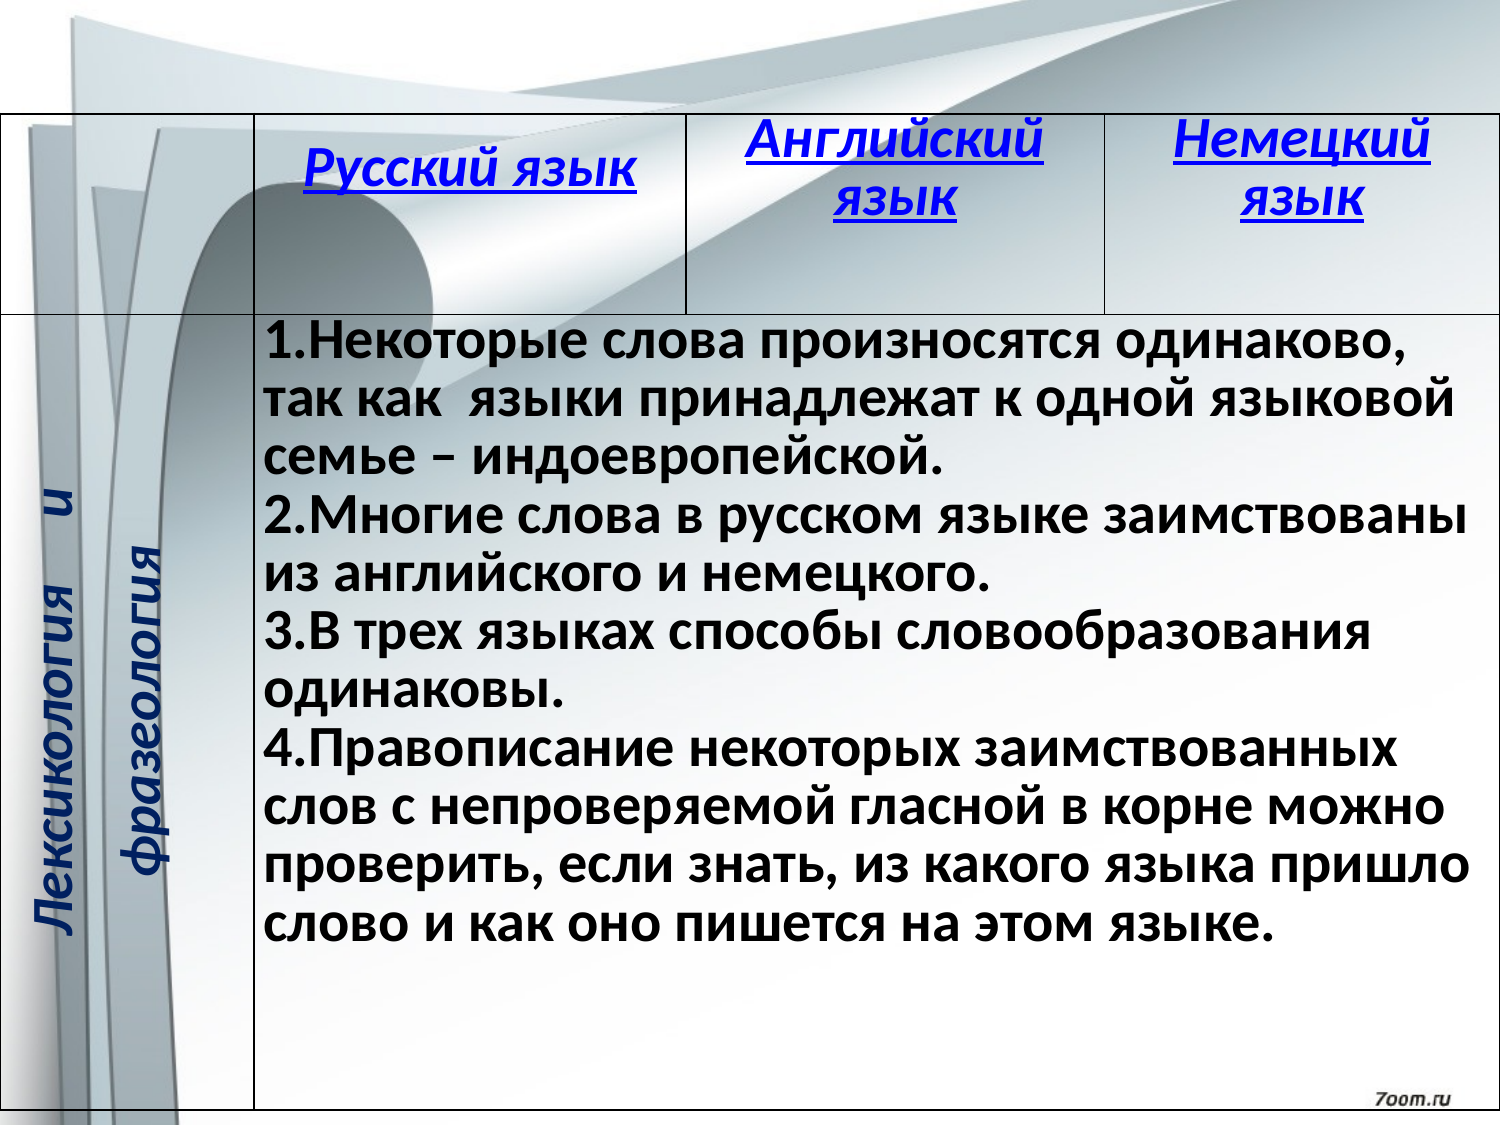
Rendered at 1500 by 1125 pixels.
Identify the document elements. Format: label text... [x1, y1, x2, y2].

table_header Английский язык [687, 115, 1104, 314]
table_cell 1.Некоторые слова произносятся одинаково, так как языки принадлежат к одной языковой семье – индоевропейской. 2.Многие слова в русском языке заимствованы из английского и немецкого. 3.В трех языках способы словообразования одинаковы. 4.Правописание некоторых заимствованных слов с непроверяемой гласной в корне можно проверить, если знать, из какого языка пришло слово и как оно пишется на этом языке. [255, 315, 1499, 1109]
table_cell Лексикология и фразеология [1, 315, 253, 1109]
picture [0, 0, 1500, 113]
table_header [1, 115, 253, 314]
table_header Немецкий язык [1105, 115, 1499, 314]
table_header Русский язык [255, 115, 685, 314]
picture [0, 1111, 1500, 1125]
